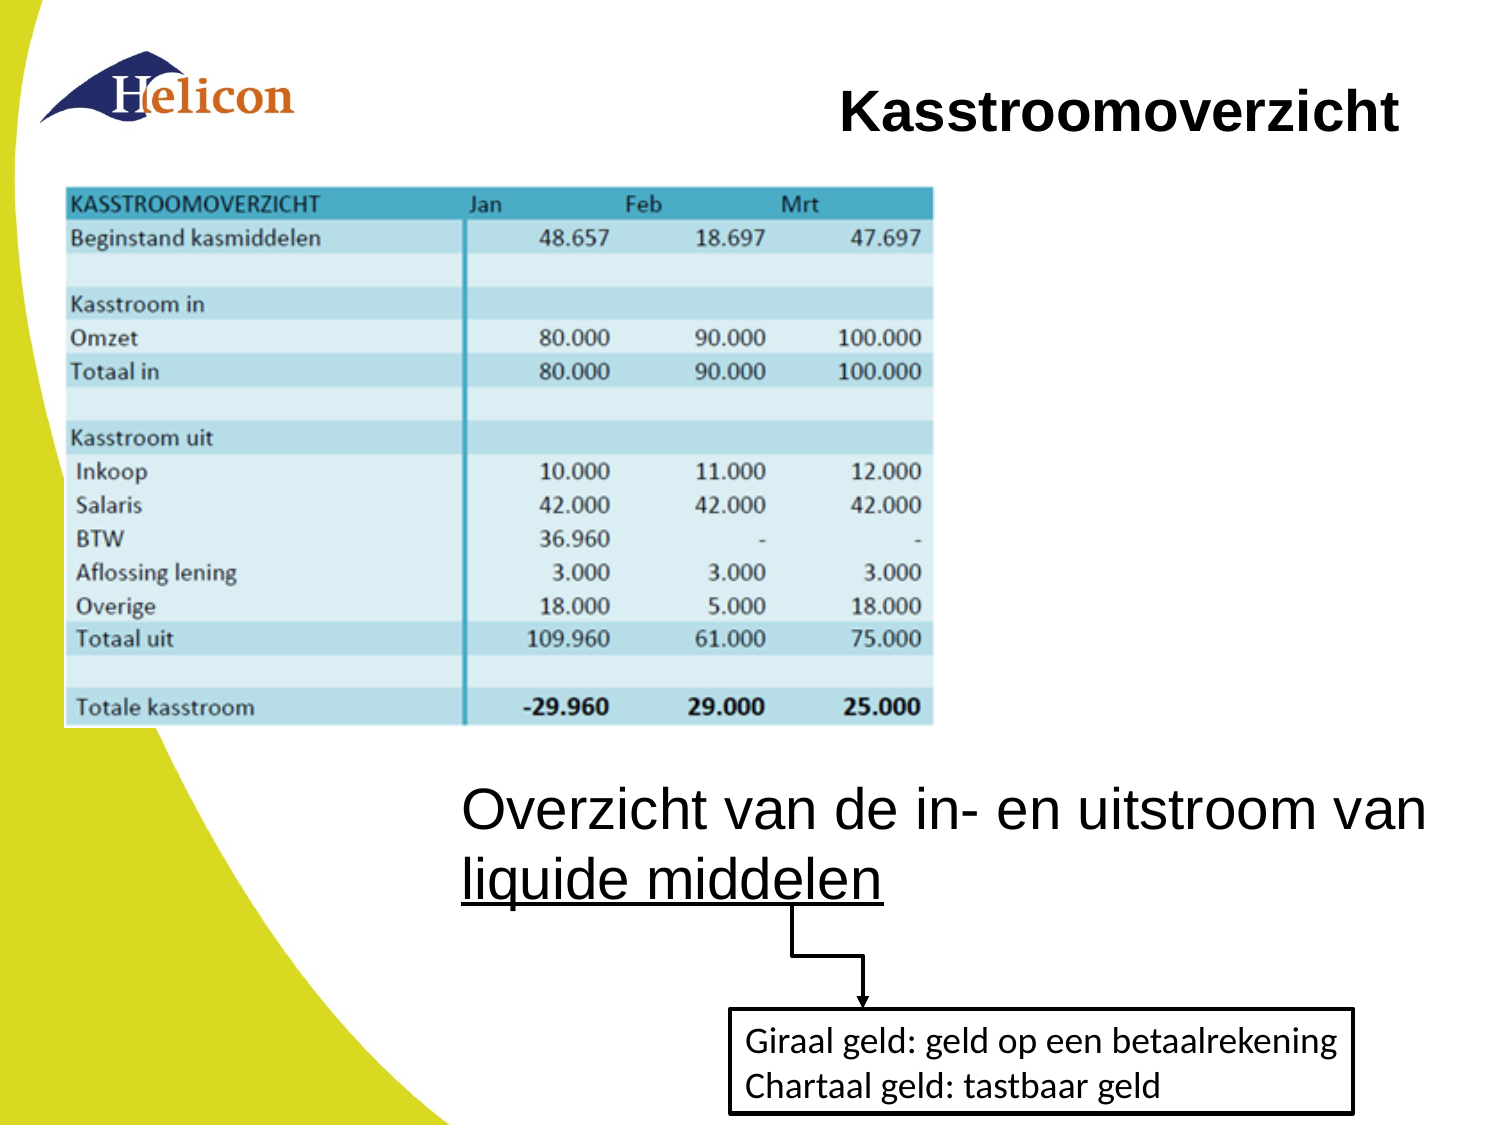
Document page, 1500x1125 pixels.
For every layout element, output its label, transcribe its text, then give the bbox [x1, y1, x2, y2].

title Kasstroomoverzicht [324, 54, 1415, 161]
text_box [773, 919, 881, 992]
text_box Giraal geld: geld op een betaalrekening Chartaal geld: tastbaar geld [730, 1008, 1354, 1114]
list Overzicht van de in- en uitstroom van liquide middelen [446, 763, 1500, 1125]
picture [0, 0, 1500, 1125]
